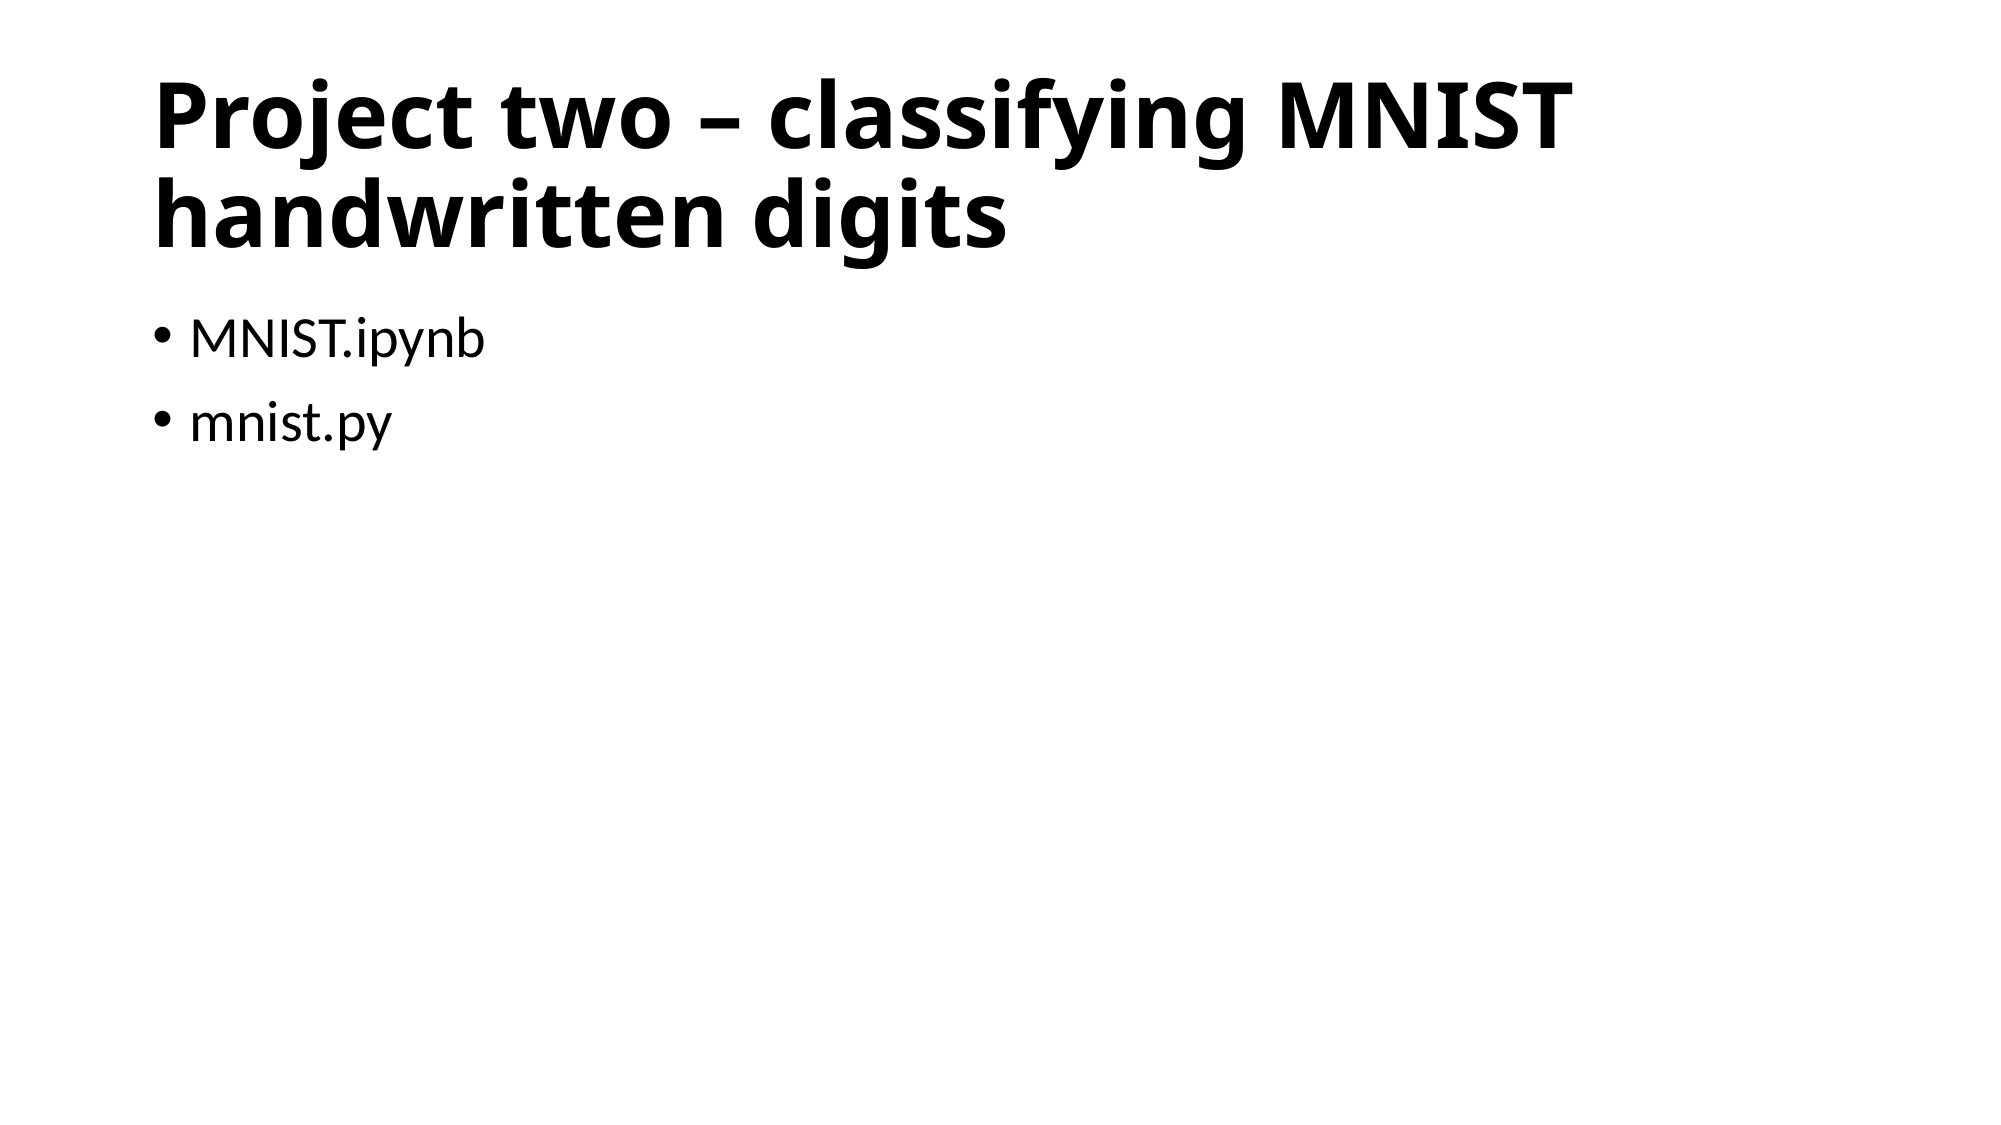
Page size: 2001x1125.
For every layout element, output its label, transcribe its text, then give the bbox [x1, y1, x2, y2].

list MNIST.ipynb mnist.py [137, 299, 1863, 1014]
title Project two – classifying MNIST handwritten digits [137, 59, 1863, 278]
